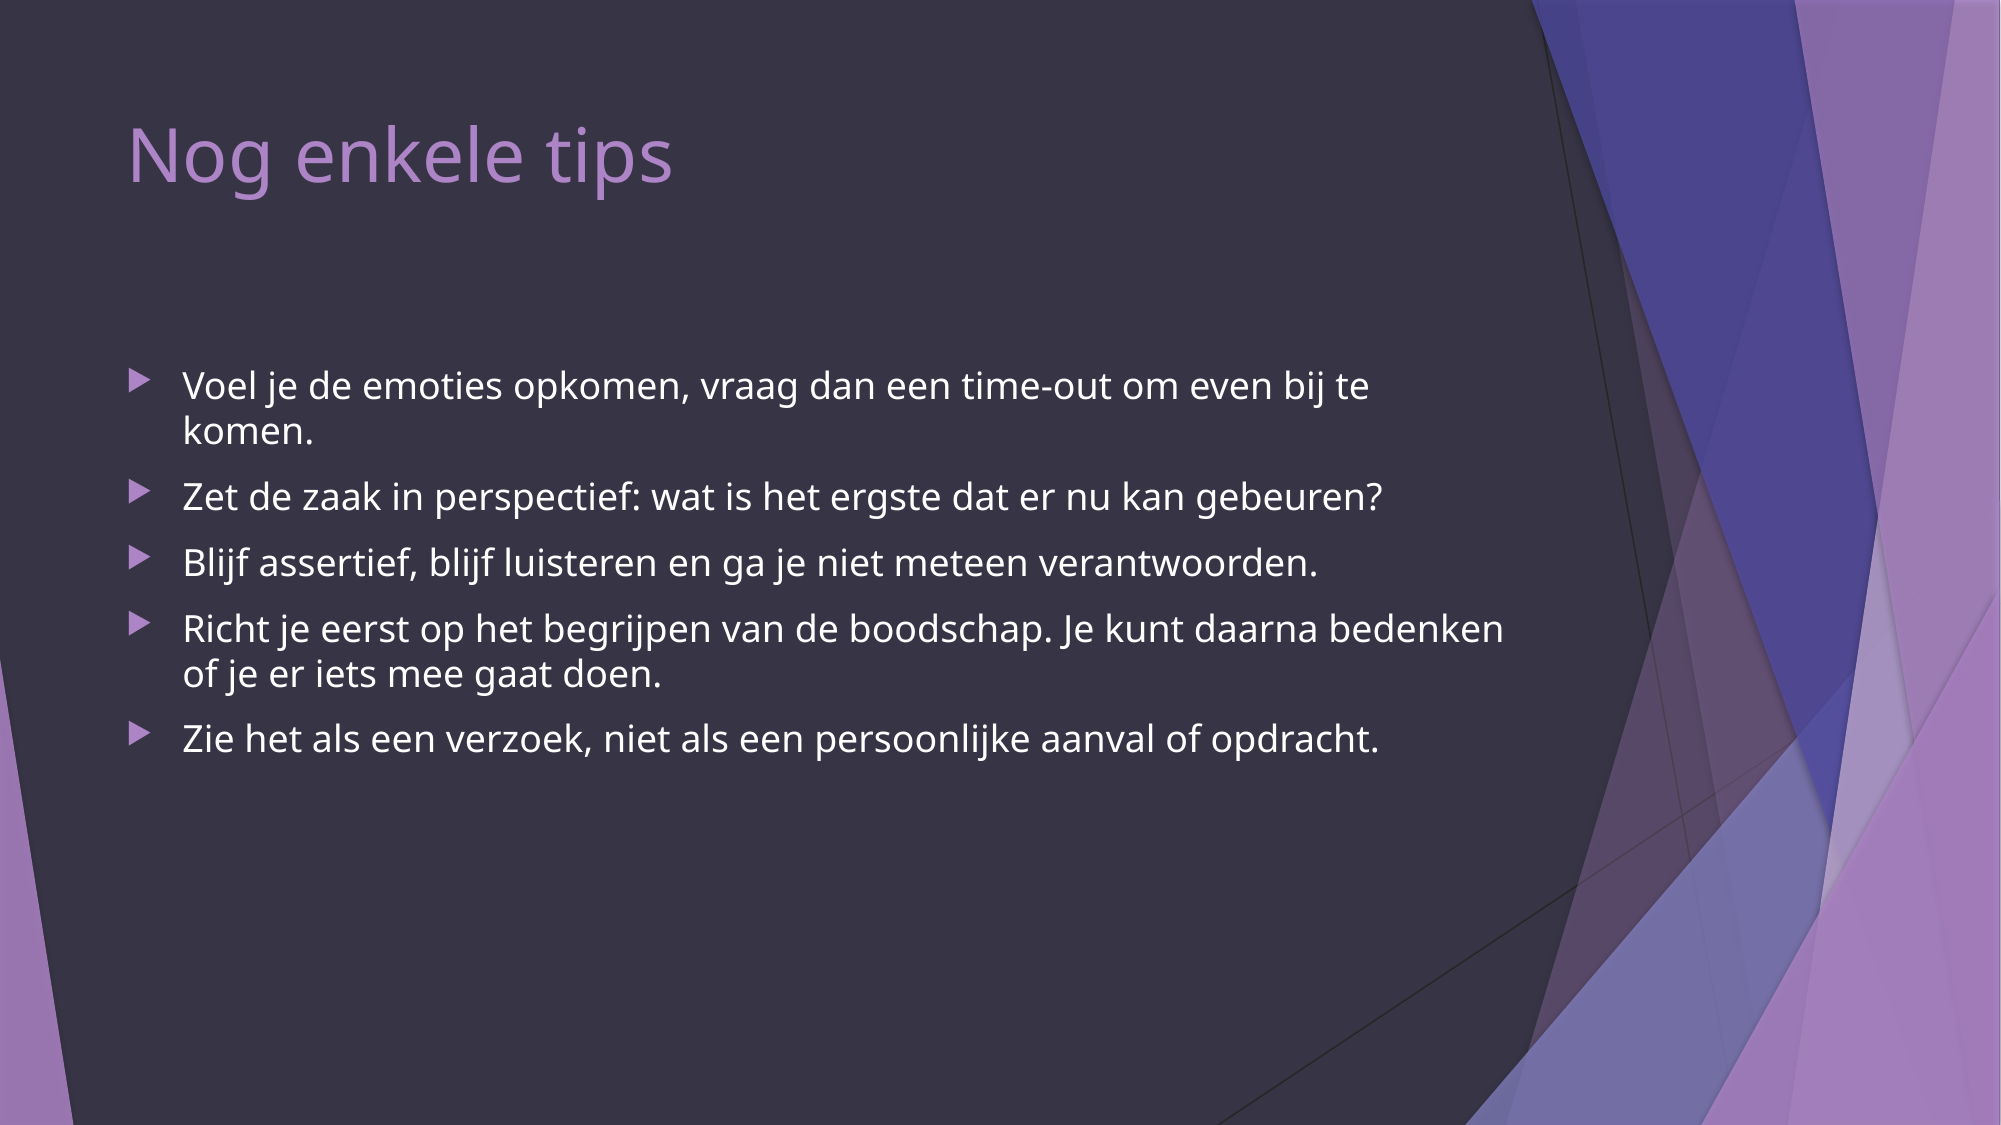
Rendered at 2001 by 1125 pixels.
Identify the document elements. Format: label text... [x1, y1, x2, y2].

title Nog enkele tips [111, 99, 1522, 317]
list Voel je de emoties opkomen, vraag dan een time-out om even bij te komen. Zet de zaak in perspectief: wat is het ergste dat er nu kan gebeuren? Blijf assertief, blijf luisteren en ga je niet meteen verantwoorden. Richt je eerst op het begrijpen van de boodschap. Je kunt daarna bedenken of je er iets mee gaat doen. Zie het als een verzoek, niet als een persoonlijke aanval of opdracht. [111, 354, 1522, 992]
